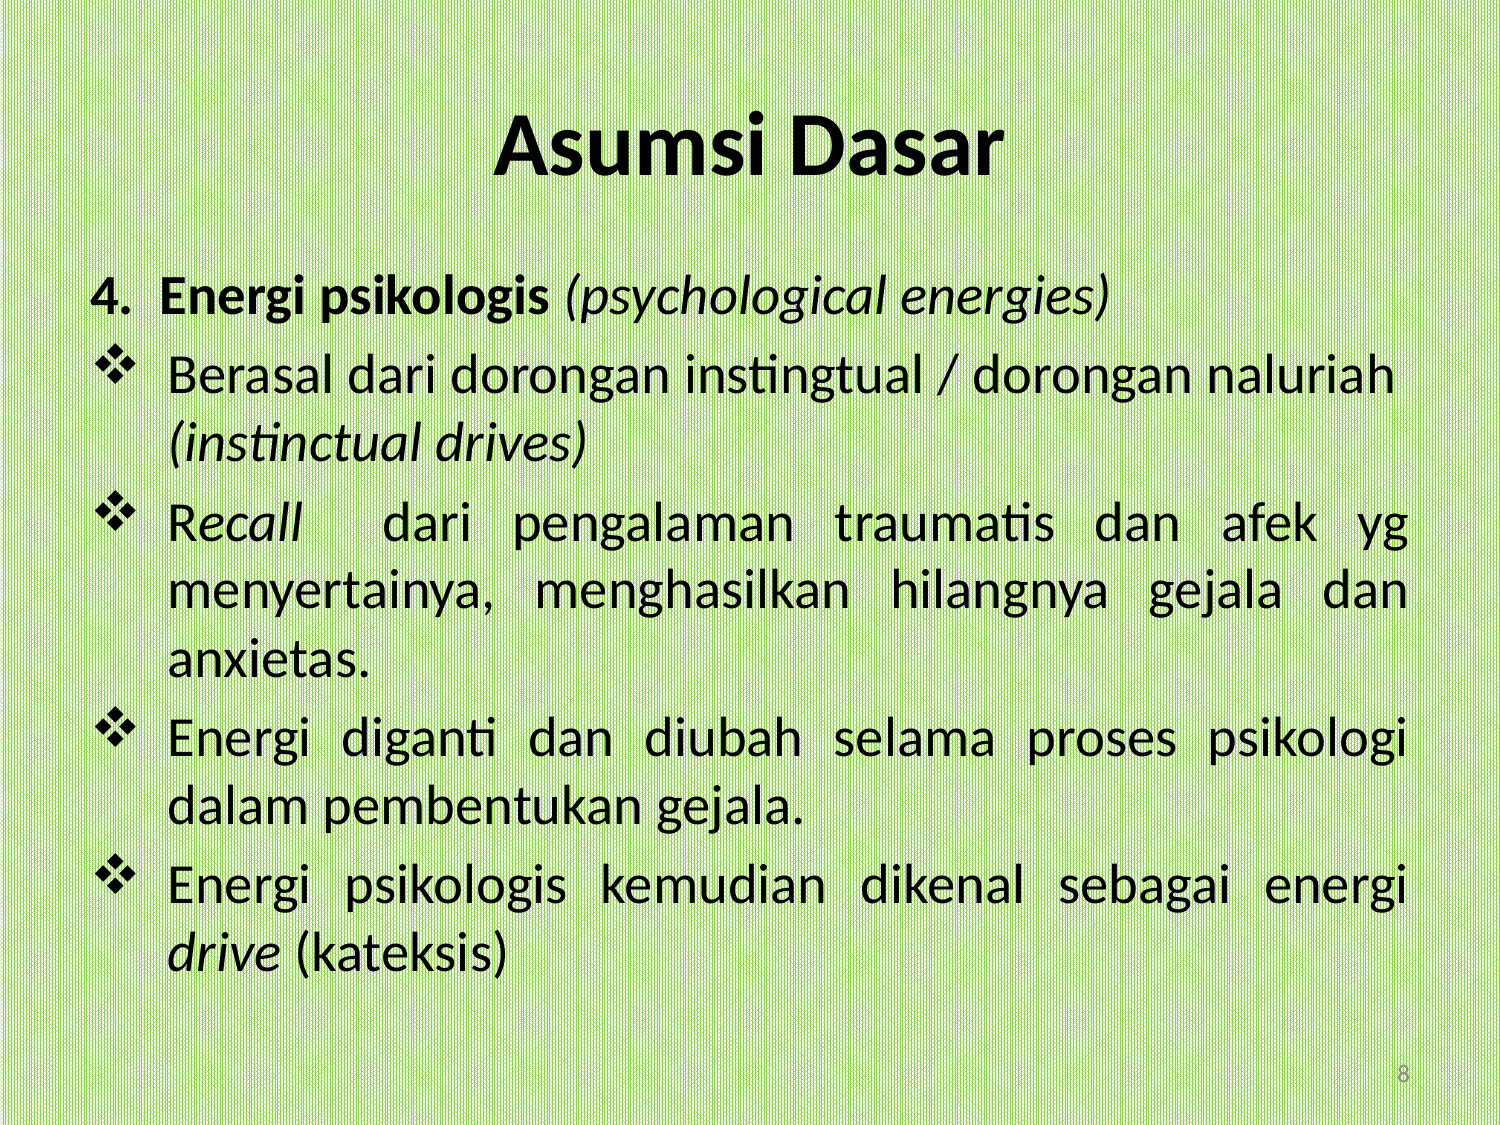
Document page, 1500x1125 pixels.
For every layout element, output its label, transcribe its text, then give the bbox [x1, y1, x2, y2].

slide_number 8 [1074, 1042, 1425, 1103]
list 4. Energi psikologis (psychological energies) Berasal dari dorongan instingtual / dorongan naluriah (instinctual drives) Recall dari pengalaman traumatis dan afek yg menyertainya, menghasilkan hilangnya gejala dan anxietas. Energi diganti dan diubah selama proses psikologi dalam pembentukan gejala. Energi psikologis kemudian dikenal sebagai energi drive (kateksis) [75, 249, 1425, 993]
title Asumsi Dasar [75, 45, 1425, 233]
